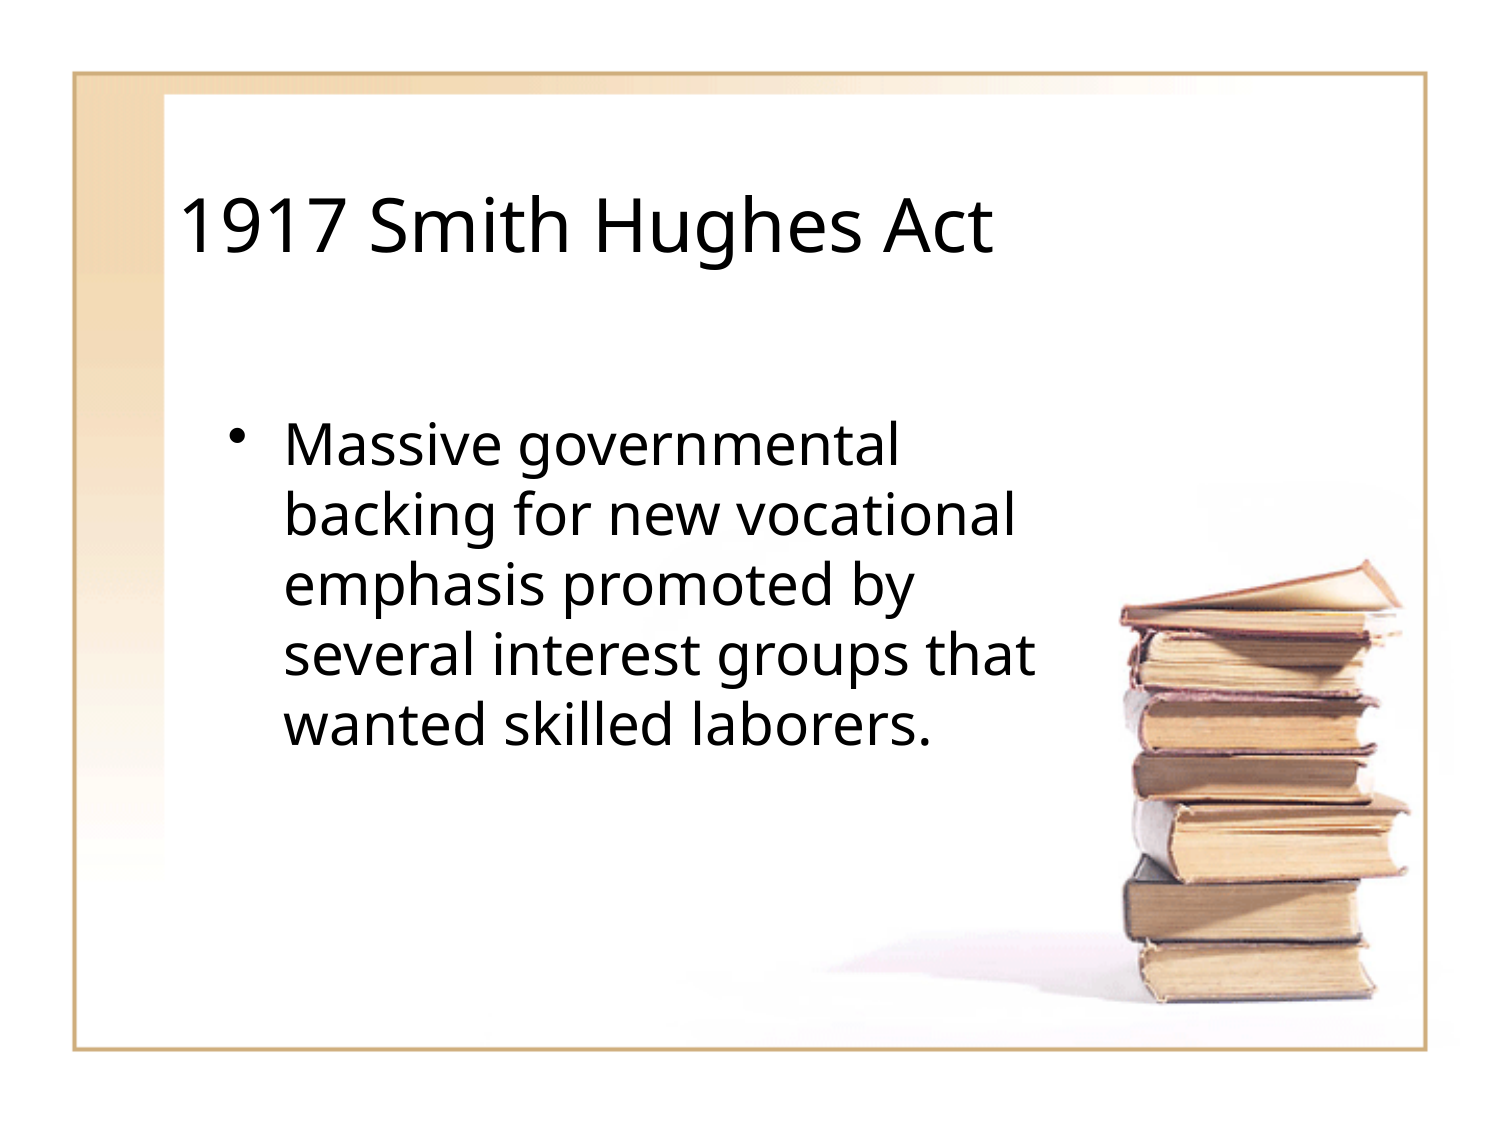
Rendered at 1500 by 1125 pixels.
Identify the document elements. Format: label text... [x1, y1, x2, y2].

list Massive governmental backing for new vocational emphasis promoted by several interest groups that wanted skilled laborers. [212, 399, 1076, 825]
title 1917 Smith Hughes Act [162, 162, 1291, 283]
picture [0, 0, 1500, 1125]
